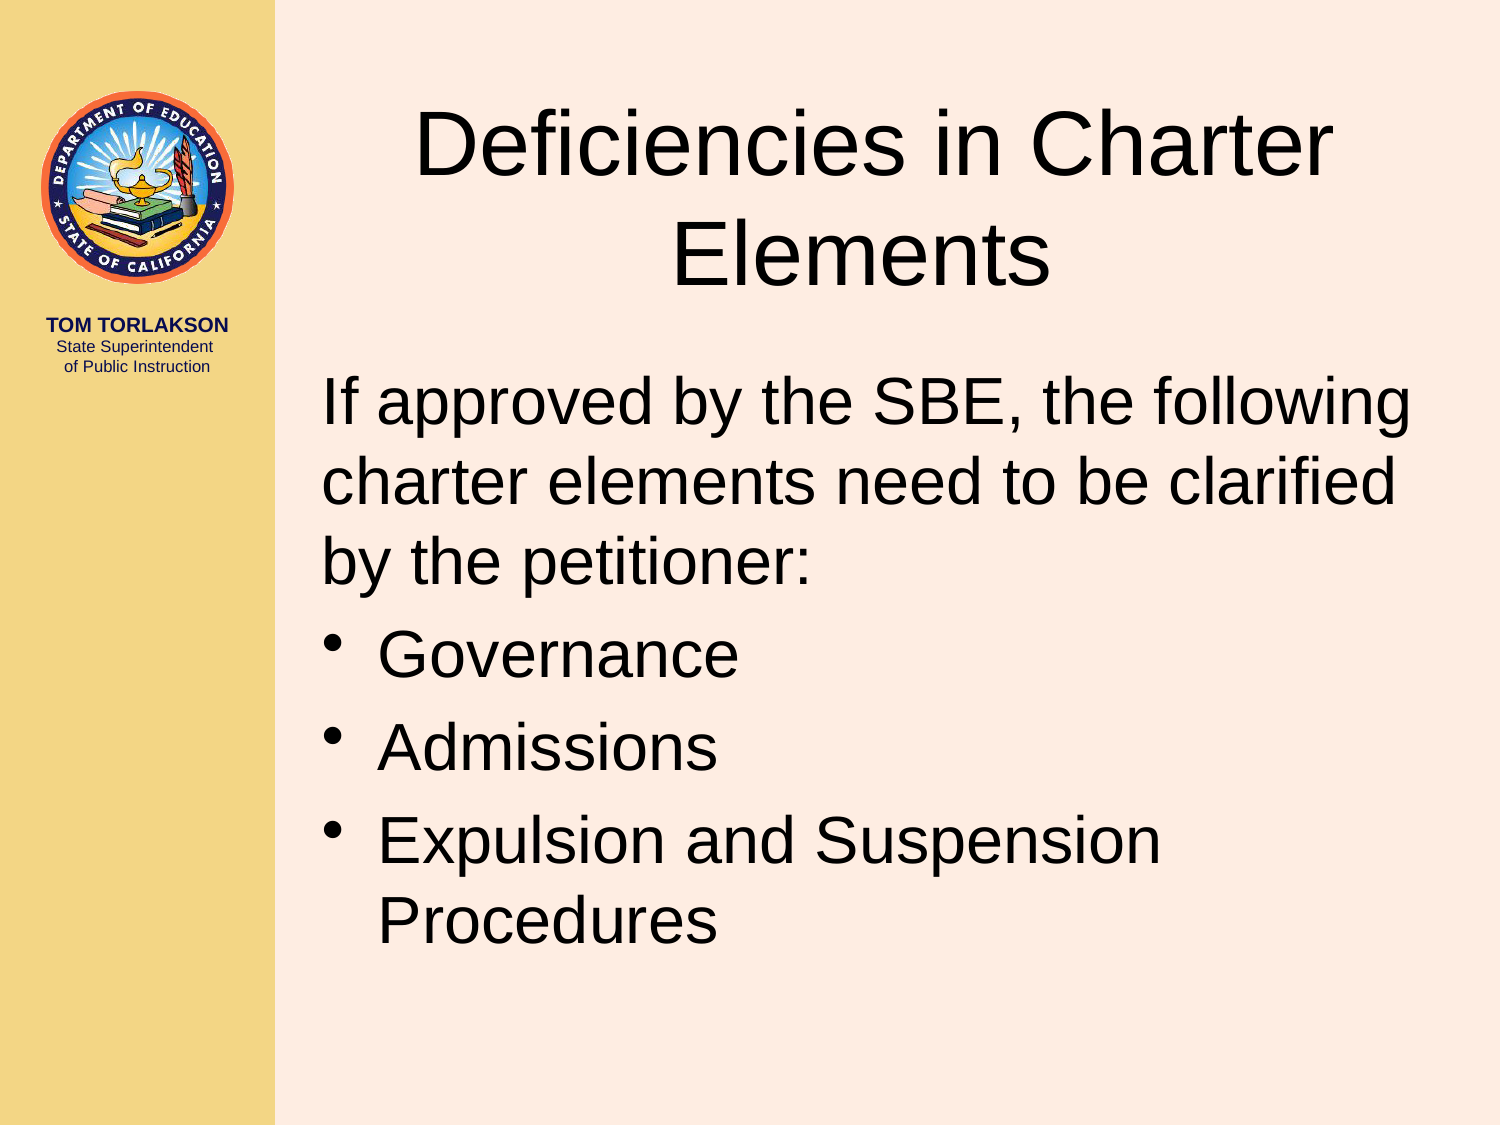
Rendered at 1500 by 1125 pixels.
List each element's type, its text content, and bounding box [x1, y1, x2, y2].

title Deficiencies in Charter Elements [312, 99, 1438, 288]
picture [24, 74, 250, 300]
list If approved by the SBE, the following charter elements need to be clarified by the petitioner: Governance Admissions Expulsion and Suspension Procedures [306, 350, 1432, 1025]
